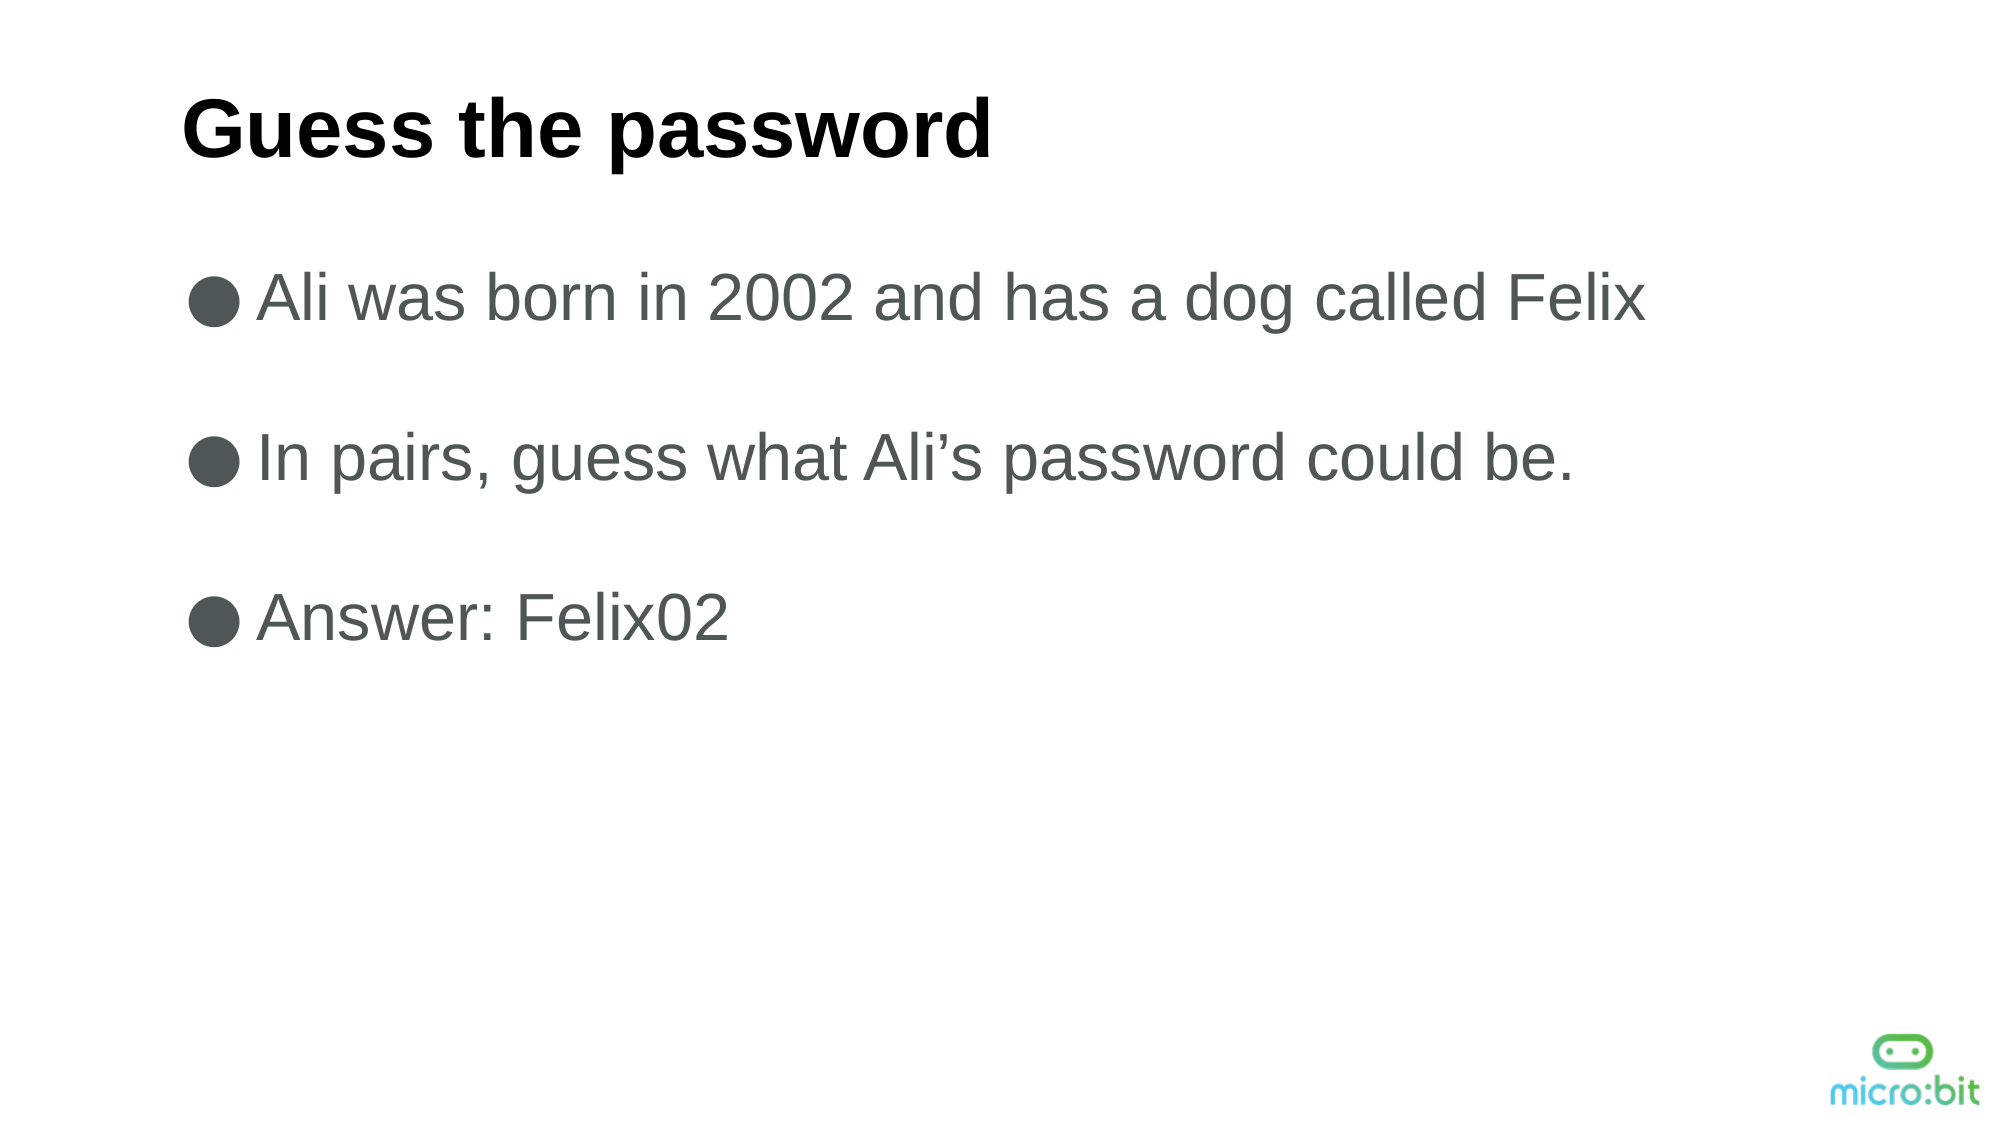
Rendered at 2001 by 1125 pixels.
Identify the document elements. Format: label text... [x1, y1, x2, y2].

text_box Guess the password Ali was born in 2002 and has a dog called Felix In pairs, guess what Ali’s password could be. Answer: Felix02 [166, 60, 1918, 884]
picture [1830, 1029, 1980, 1106]
